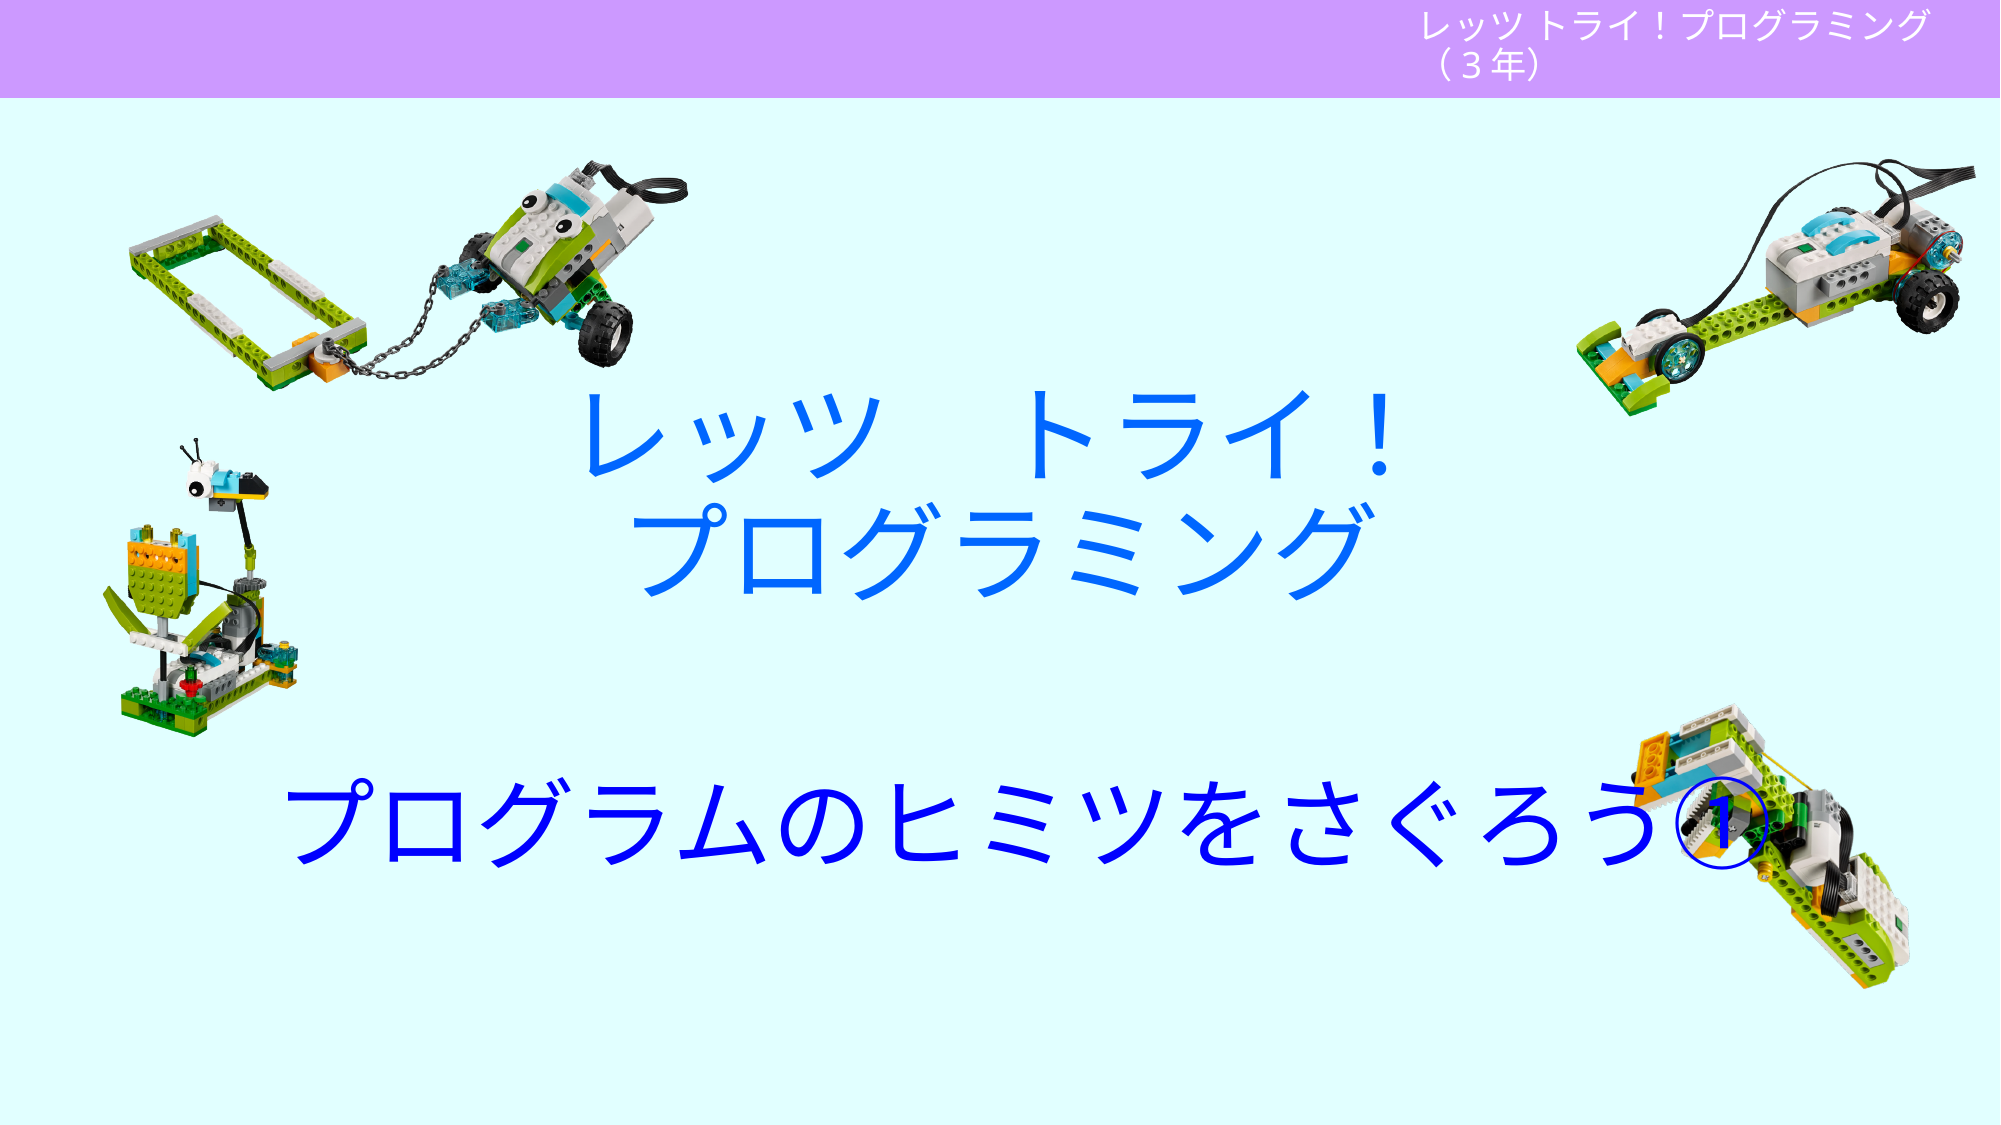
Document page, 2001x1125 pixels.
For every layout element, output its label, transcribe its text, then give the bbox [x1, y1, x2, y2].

text_box プログラムのヒミツをさぐろう① [260, 753, 1604, 896]
picture [1570, 151, 1979, 420]
text_box レッツ トライ！ プログラミング [514, 374, 1486, 700]
picture [86, 433, 302, 741]
picture [125, 155, 692, 399]
picture [1604, 656, 1948, 1050]
